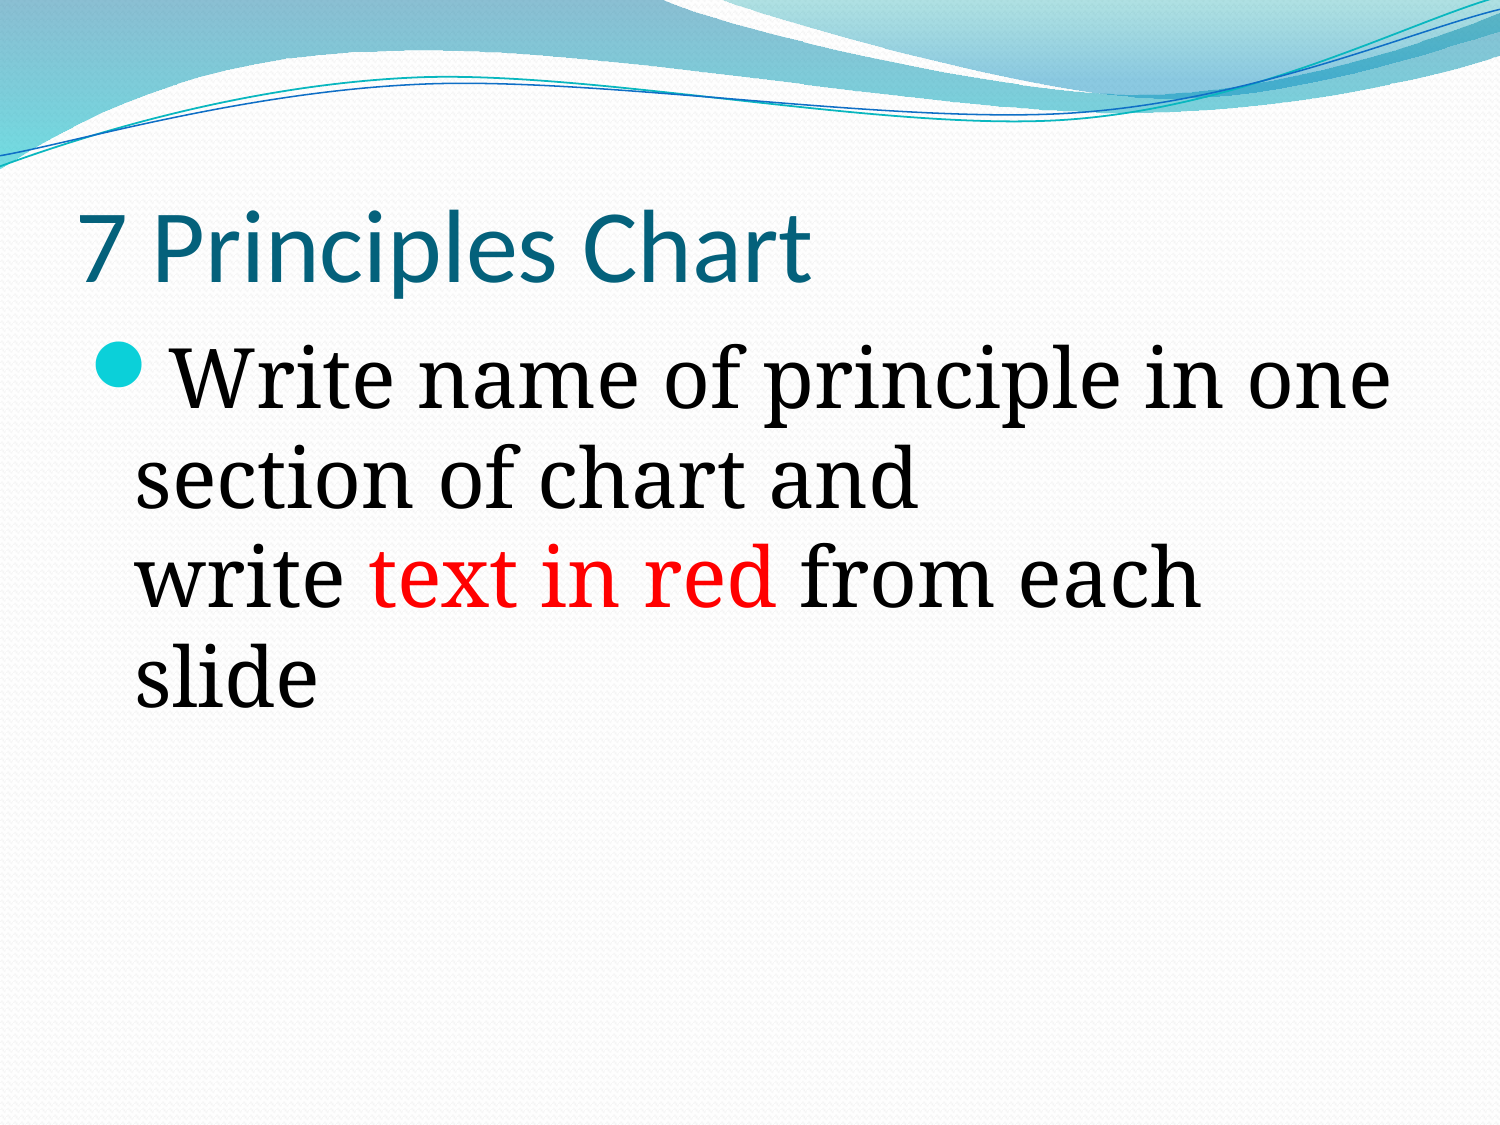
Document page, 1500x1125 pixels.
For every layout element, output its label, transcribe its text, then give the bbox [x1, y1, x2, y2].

list Write name of principle in one section of chart and write text in red from each slide [75, 317, 1425, 1038]
title 7 Principles Chart [75, 115, 1425, 303]
